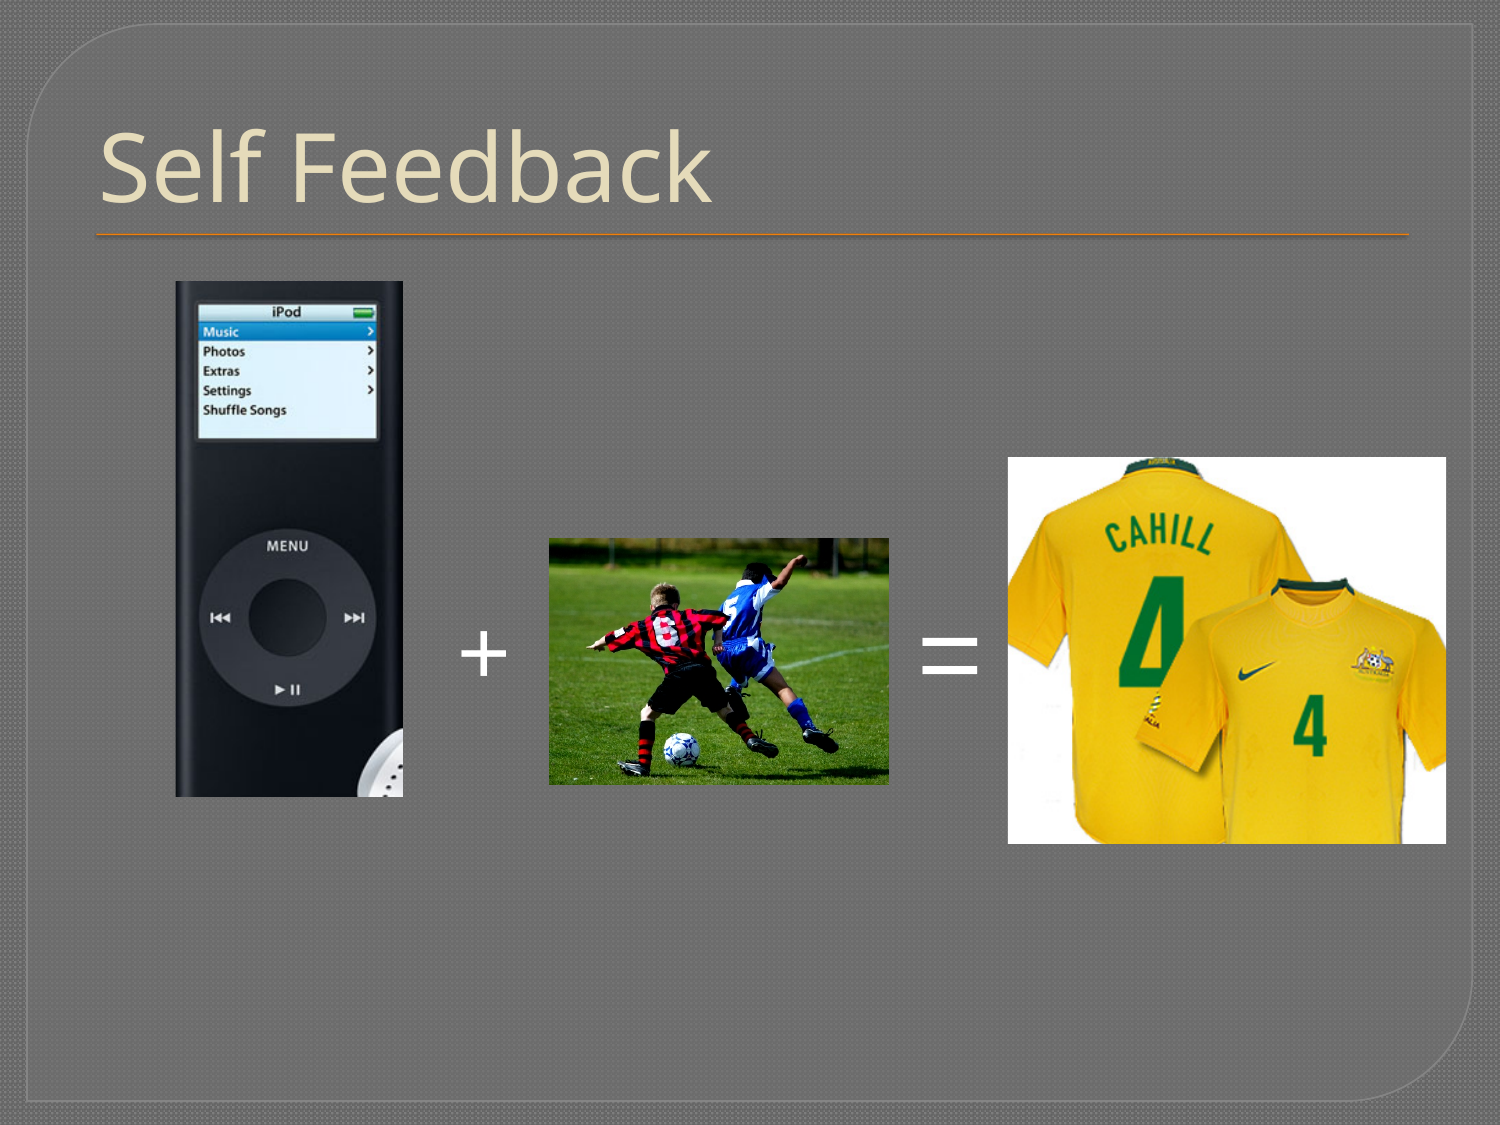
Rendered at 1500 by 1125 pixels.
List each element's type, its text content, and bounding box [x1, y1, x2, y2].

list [175, 280, 404, 798]
title Self Feedback [75, 41, 1425, 230]
picture [1007, 456, 1447, 844]
picture [548, 538, 889, 785]
text_box + [442, 585, 528, 711]
text_box = [902, 574, 985, 724]
